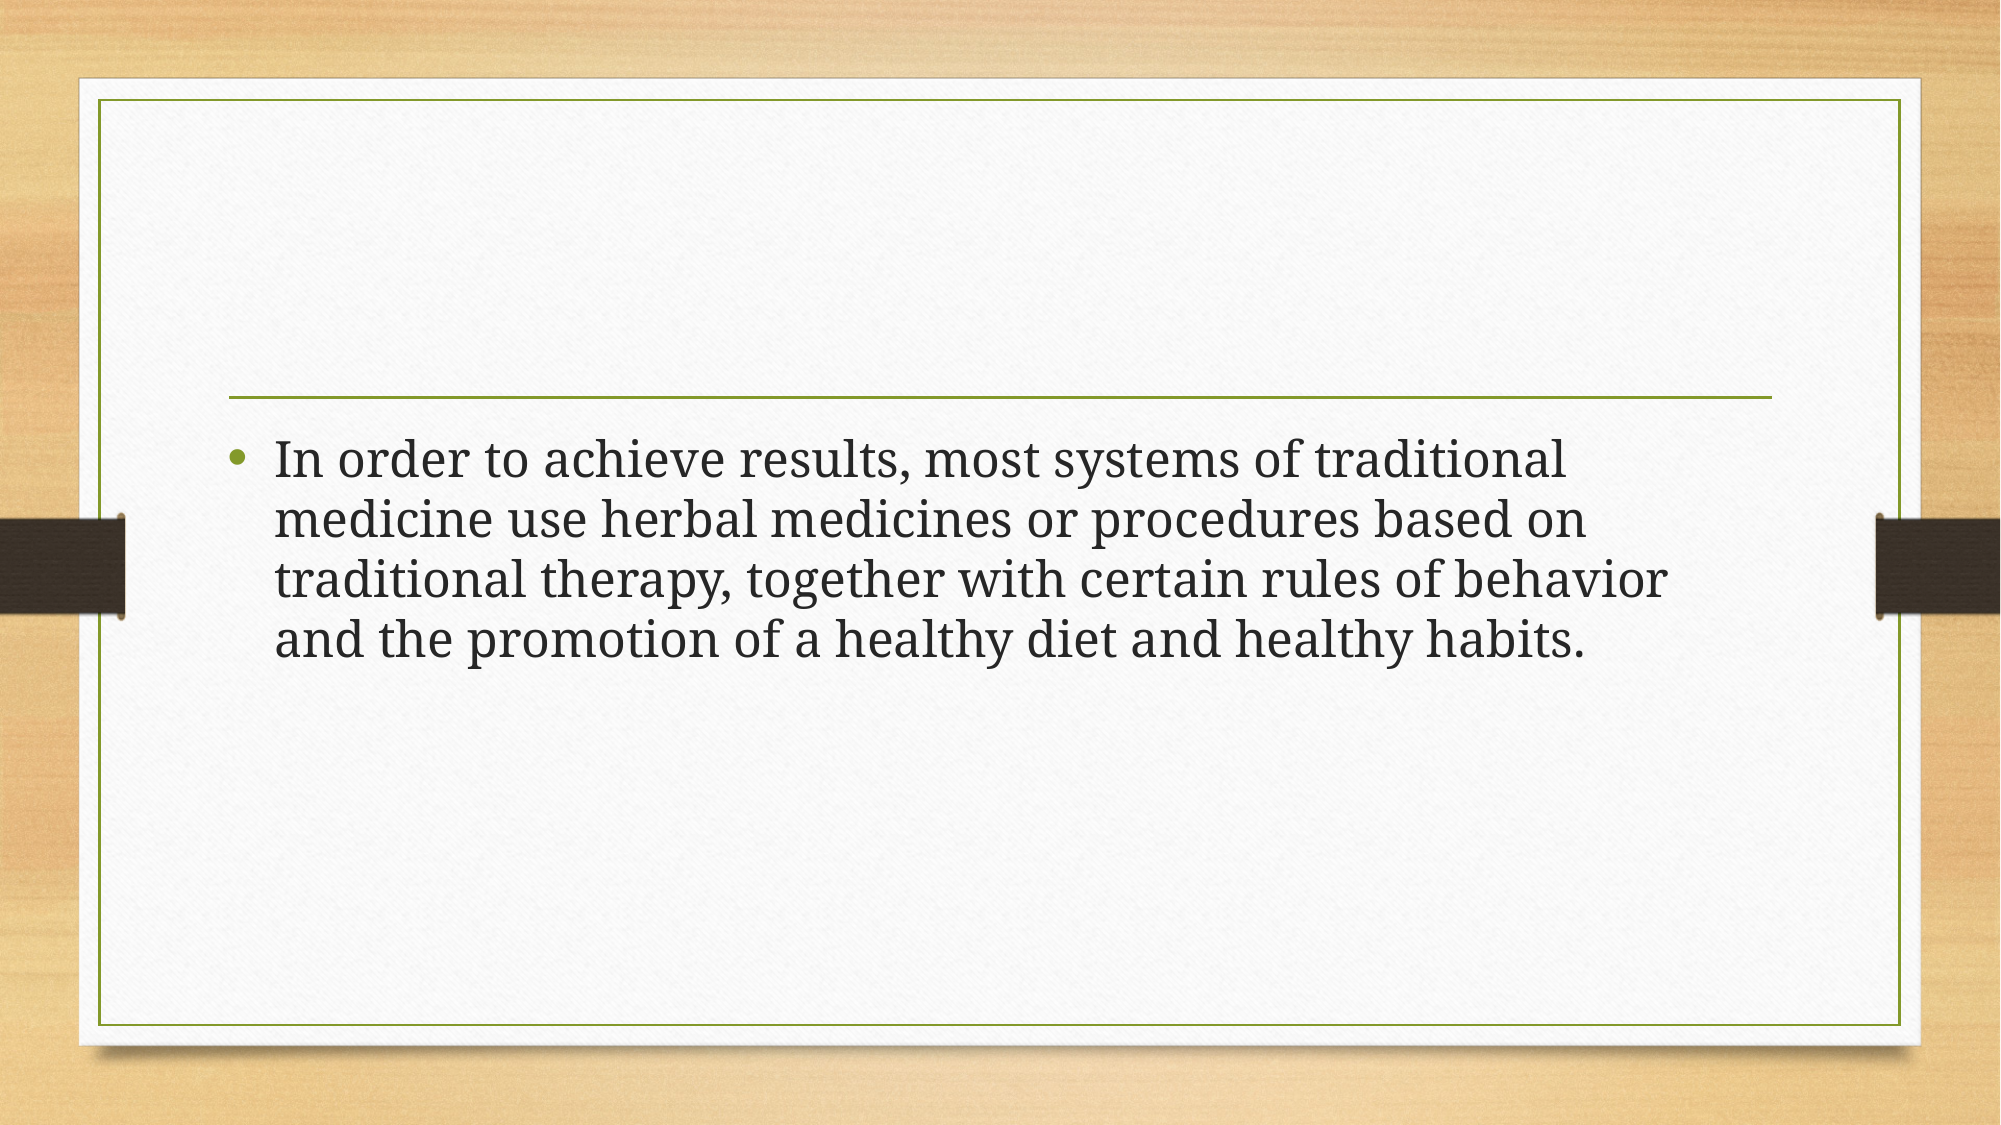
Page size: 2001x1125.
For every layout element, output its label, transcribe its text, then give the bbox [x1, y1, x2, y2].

list In order to achieve results, most systems of traditional medicine use herbal medicines or procedures based on traditional therapy, together with certain rules of behavior and the promotion of a healthy diet and healthy habits. [212, 419, 1788, 964]
picture [0, 0, 2001, 1125]
